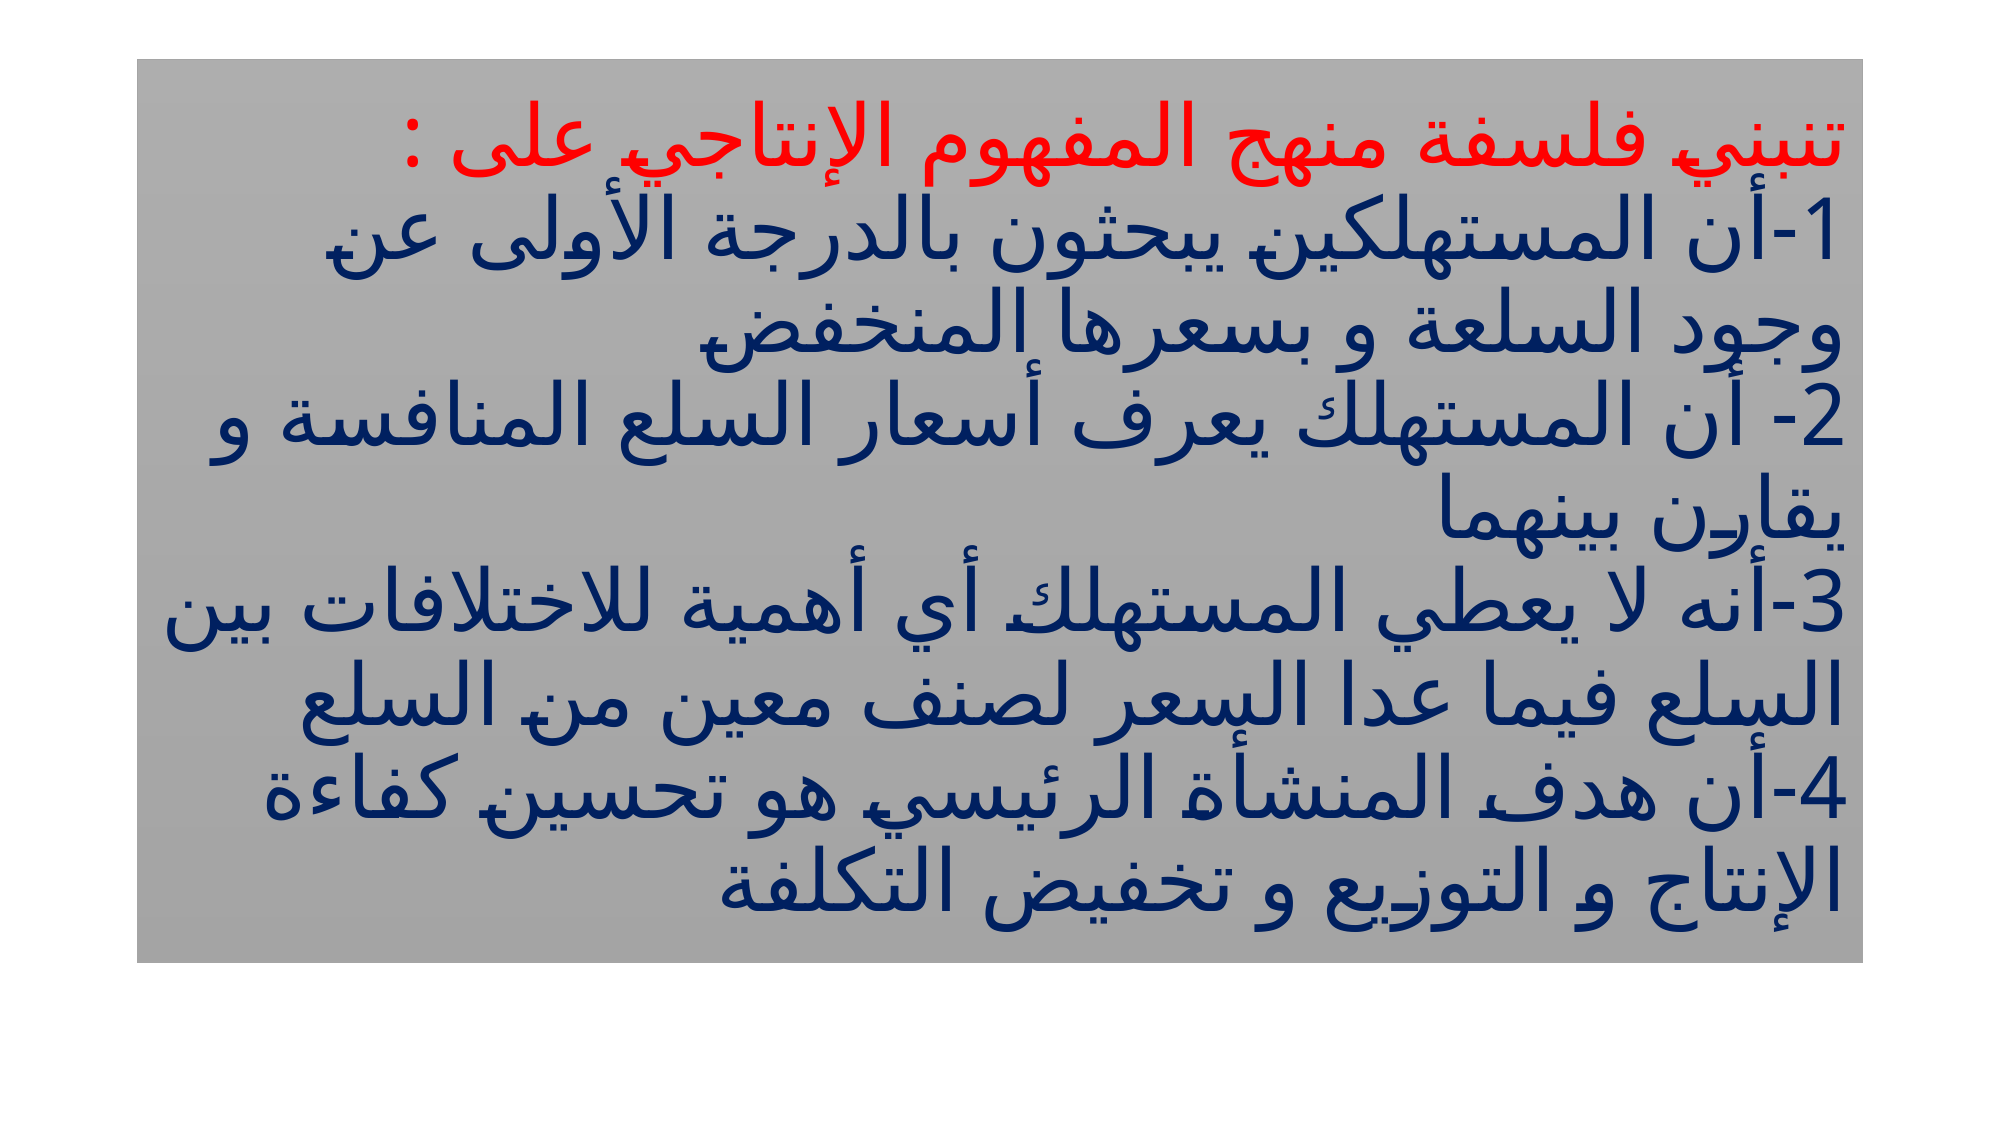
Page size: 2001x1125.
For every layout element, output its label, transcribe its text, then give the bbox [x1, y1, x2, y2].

title تنبني فلسفة منهج المفهوم الإنتاجي على : 1-أن المستهلكين يبحثون بالدرجة الأولى عن وجود السلعة و بسعرها المنخفض 2- أن المستهلك يعرف أسعار السلع المنافسة و يقارن بينهما 3-أنه لا يعطي المستهلك أي أهمية للاختلافات بين السلع فيما عدا السعر لصنف معين من السلع 4-أن هدف المنشأة الرئيسي هو تحسين كفاءة الإنتاج و التوزيع و تخفيض التكلفة [137, 59, 1863, 963]
